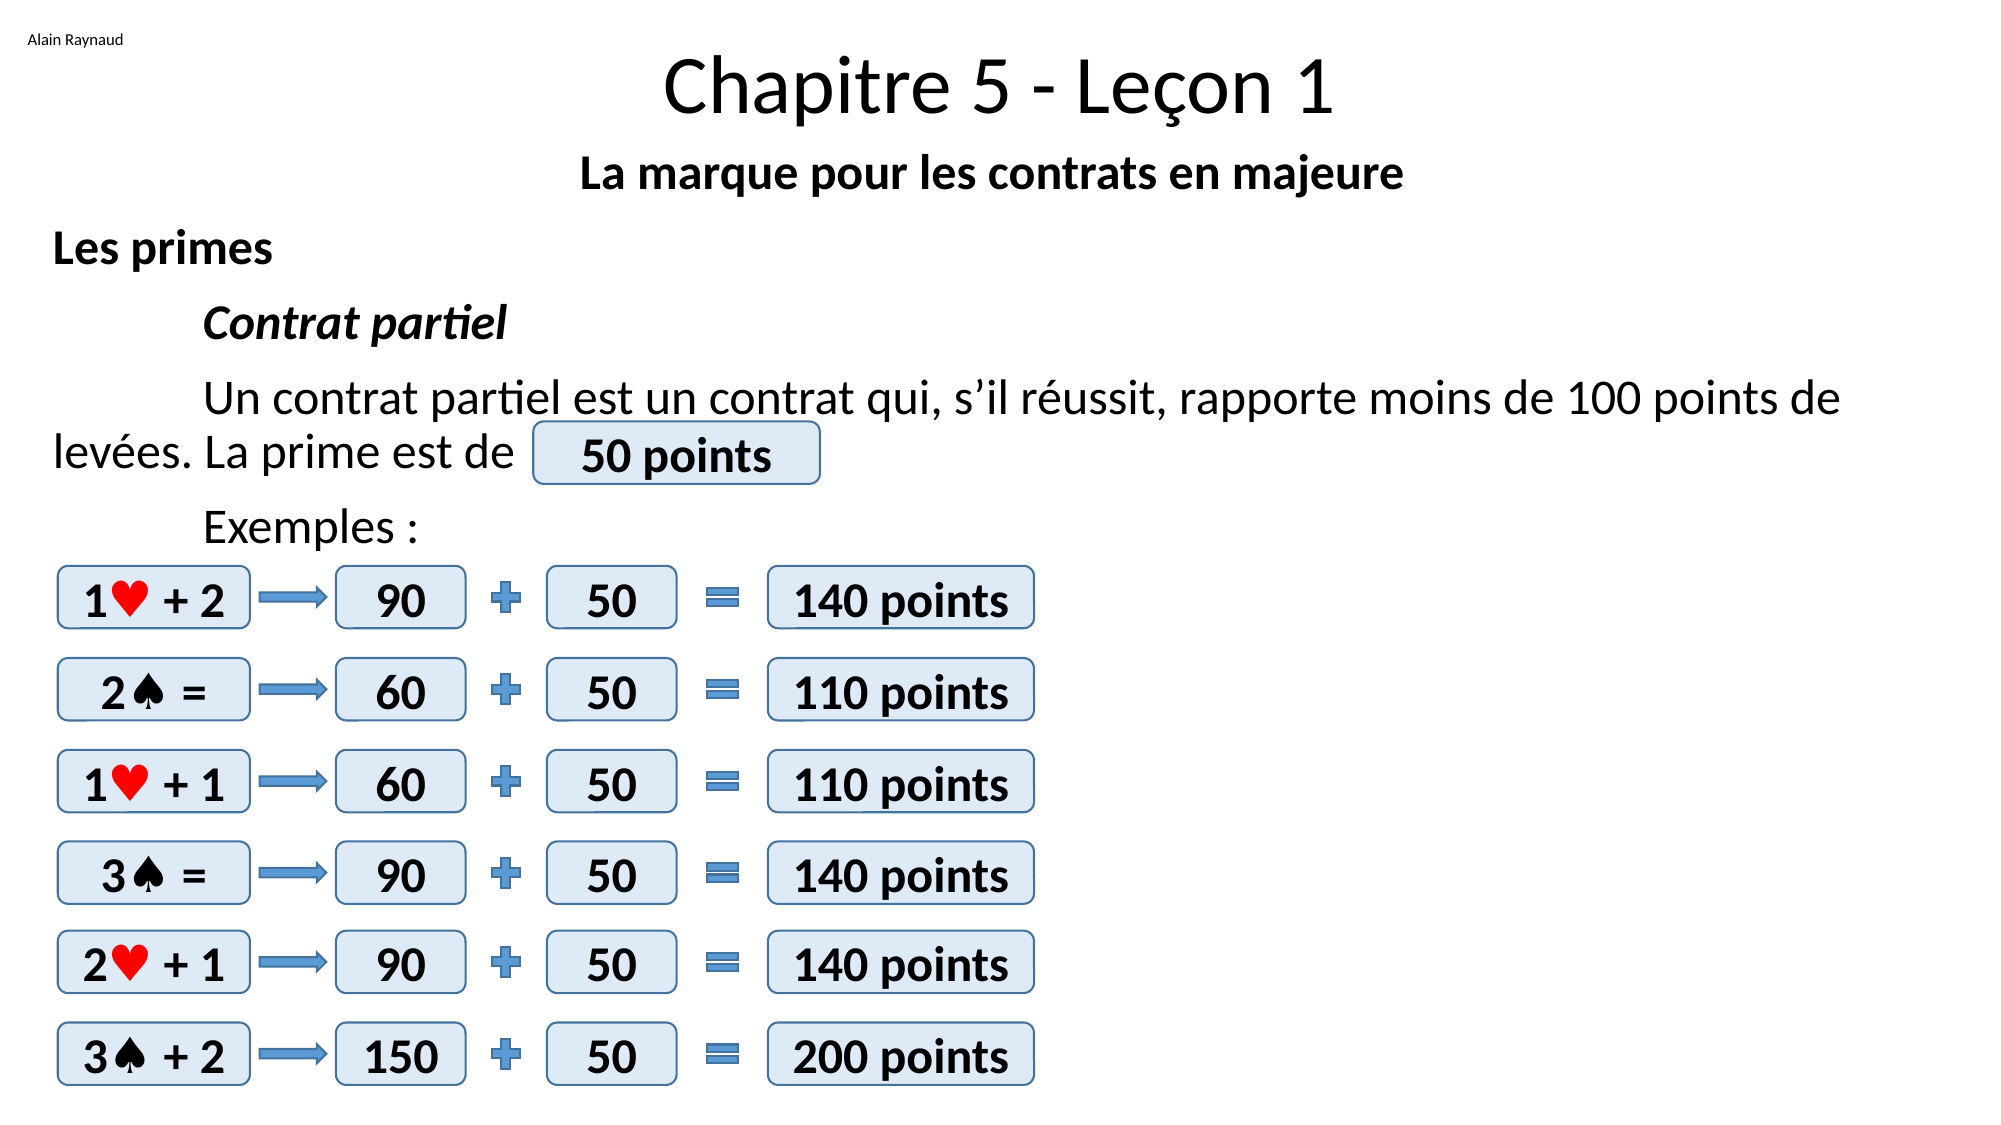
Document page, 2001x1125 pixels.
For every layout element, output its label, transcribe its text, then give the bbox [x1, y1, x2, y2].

text_box [706, 952, 739, 961]
text_box [491, 946, 521, 978]
text_box 140 points [766, 840, 1036, 905]
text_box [57, 565, 327, 629]
text_box 50 [545, 929, 678, 995]
text_box [491, 581, 521, 613]
text_box [706, 679, 739, 688]
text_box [57, 1022, 327, 1085]
text_box [491, 765, 521, 797]
text_box 140 points [766, 929, 1036, 995]
text_box 90 [334, 929, 467, 995]
text_box 50 [545, 564, 678, 630]
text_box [57, 930, 327, 994]
text_box Alain Raynaud [12, 21, 147, 57]
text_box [57, 657, 327, 721]
text_box 60 [334, 656, 467, 722]
text_box 50 [545, 748, 678, 814]
text_box [706, 873, 739, 883]
text_box [491, 673, 521, 705]
text_box 50 points [532, 420, 821, 485]
text_box 110 points [766, 656, 1036, 722]
text_box [706, 587, 739, 596]
text_box [706, 1055, 739, 1064]
title Chapitre 5 - Leçon 1 [249, 38, 1750, 139]
text_box [706, 690, 739, 699]
text_box 140 points [766, 564, 1036, 630]
subtitle La marque pour les contrats en majeure Les primes Contrat partiel Un contrat partiel est un contrat qui, s’il réussit, rapporte moins de 100 points de levées. La prime est de Exemples : [37, 139, 1948, 1088]
text_box 90 [334, 840, 467, 905]
text_box 110 points [766, 748, 1036, 814]
text_box [706, 862, 739, 872]
text_box [491, 1038, 521, 1070]
text_box 150 [334, 1021, 467, 1086]
text_box 60 [334, 748, 467, 814]
text_box 200 points [766, 1021, 1036, 1086]
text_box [57, 749, 327, 813]
text_box 50 [545, 840, 678, 905]
text_box [491, 857, 521, 889]
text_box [57, 841, 327, 904]
text_box 50 [545, 1021, 678, 1086]
text_box [706, 1043, 739, 1053]
text_box [706, 771, 739, 780]
text_box [706, 963, 739, 972]
text_box 50 [545, 656, 678, 722]
text_box [706, 598, 739, 607]
text_box [706, 782, 739, 791]
text_box 90 [334, 564, 467, 630]
